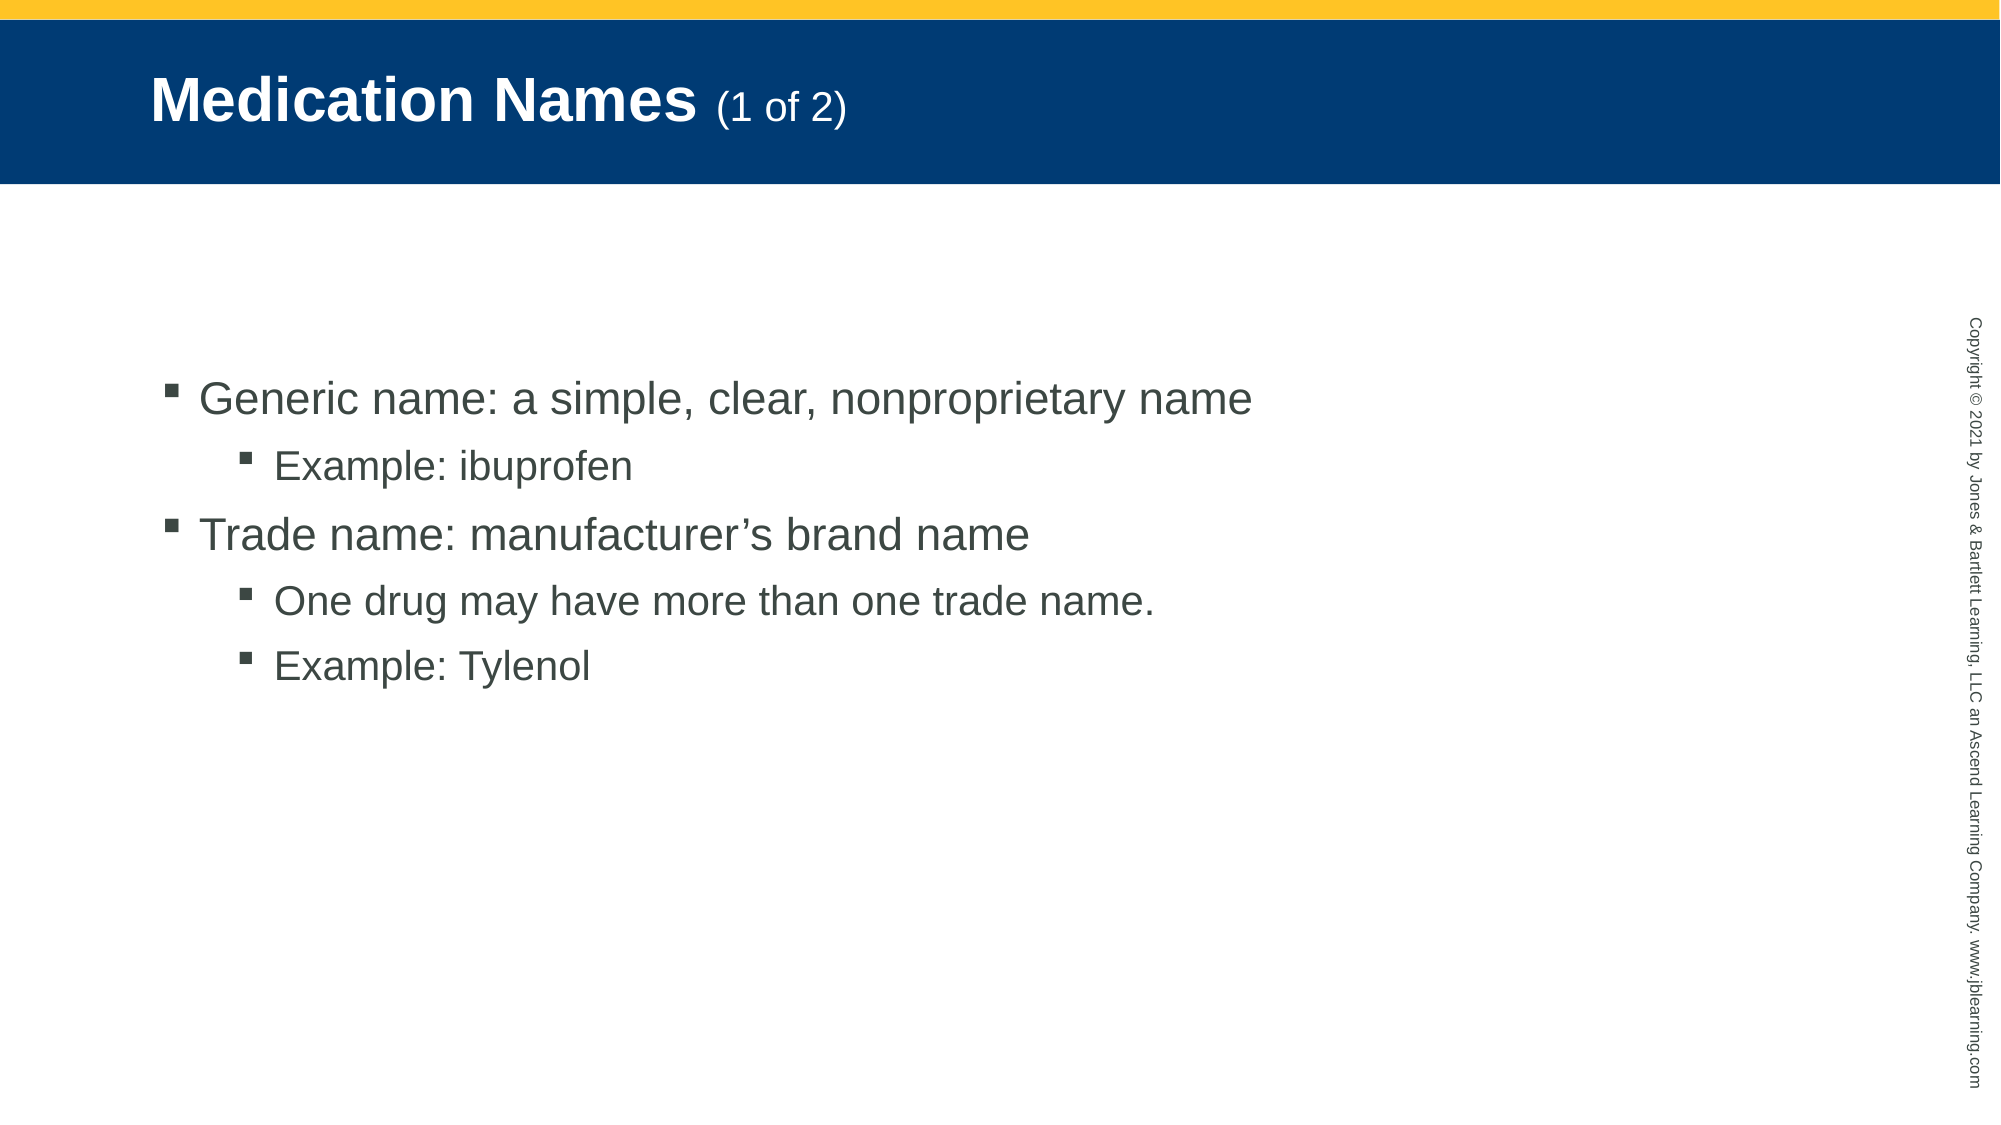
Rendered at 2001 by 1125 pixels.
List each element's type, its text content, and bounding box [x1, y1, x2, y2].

title Medication Names (1 of 2) [0, 19, 2000, 185]
list Generic name: a simple, clear, nonproprietary name Example: ibuprofen Trade name: manufacturer’s brand name One drug may have more than one trade name. Example: Tylenol [146, 361, 1859, 1016]
